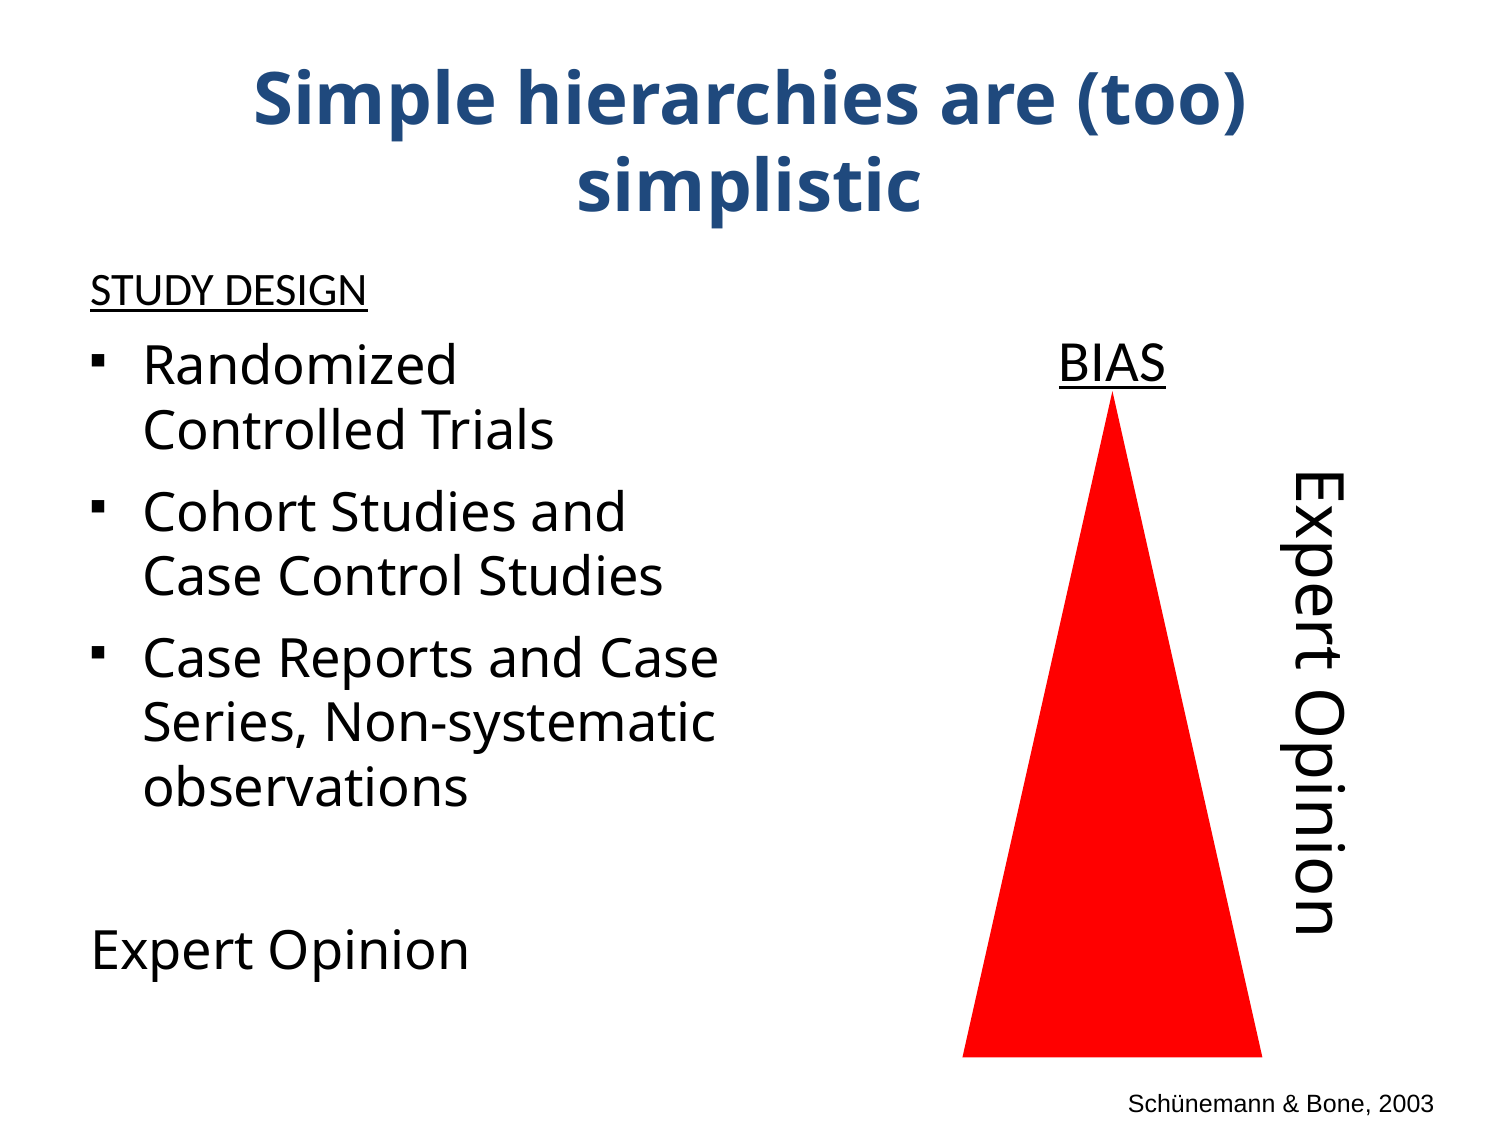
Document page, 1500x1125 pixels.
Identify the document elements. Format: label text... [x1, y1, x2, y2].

title Simple hierarchies are (too) simplistic [75, 45, 1425, 233]
list STUDY DESIGN Randomized Controlled Trials Cohort Studies and Case Control Studies Case Reports and Case Series, Non-systematic observations Expert Opinion [75, 262, 738, 1005]
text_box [849, 315, 1451, 1125]
